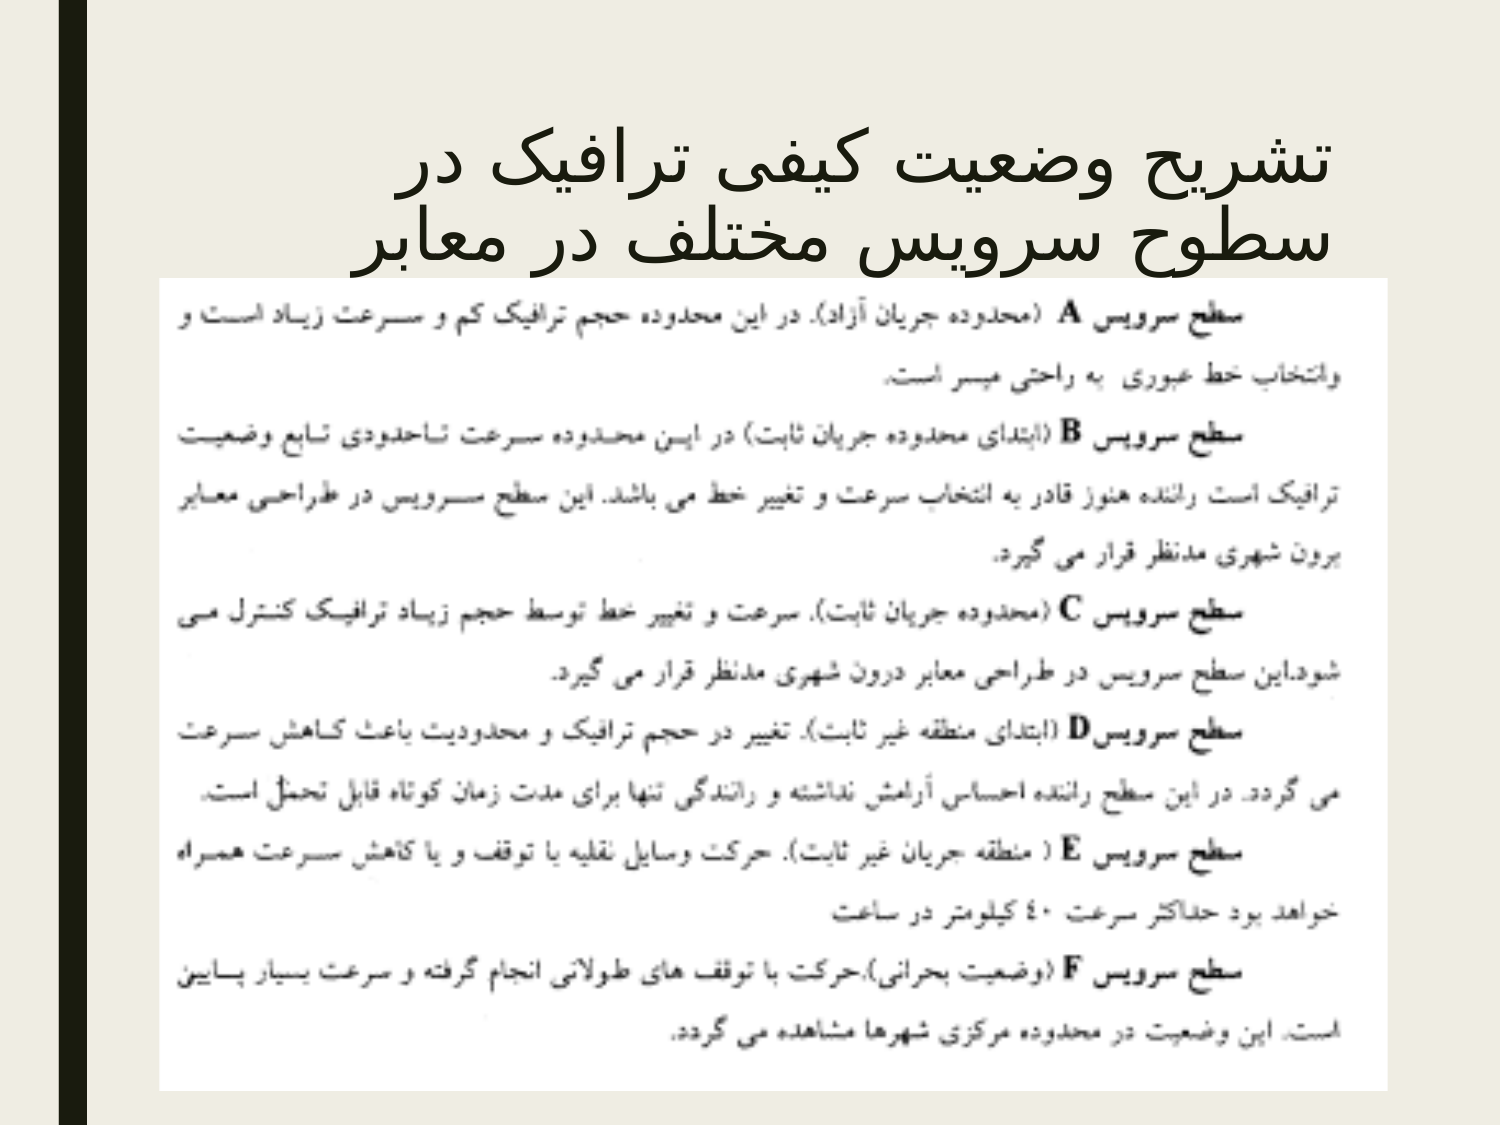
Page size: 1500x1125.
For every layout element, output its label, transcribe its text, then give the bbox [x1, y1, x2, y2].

picture [159, 278, 1388, 1091]
title تشریح وضعیت کیفی ترافیک در سطوح سرویس مختلف در معابر شهری [168, 112, 1351, 278]
